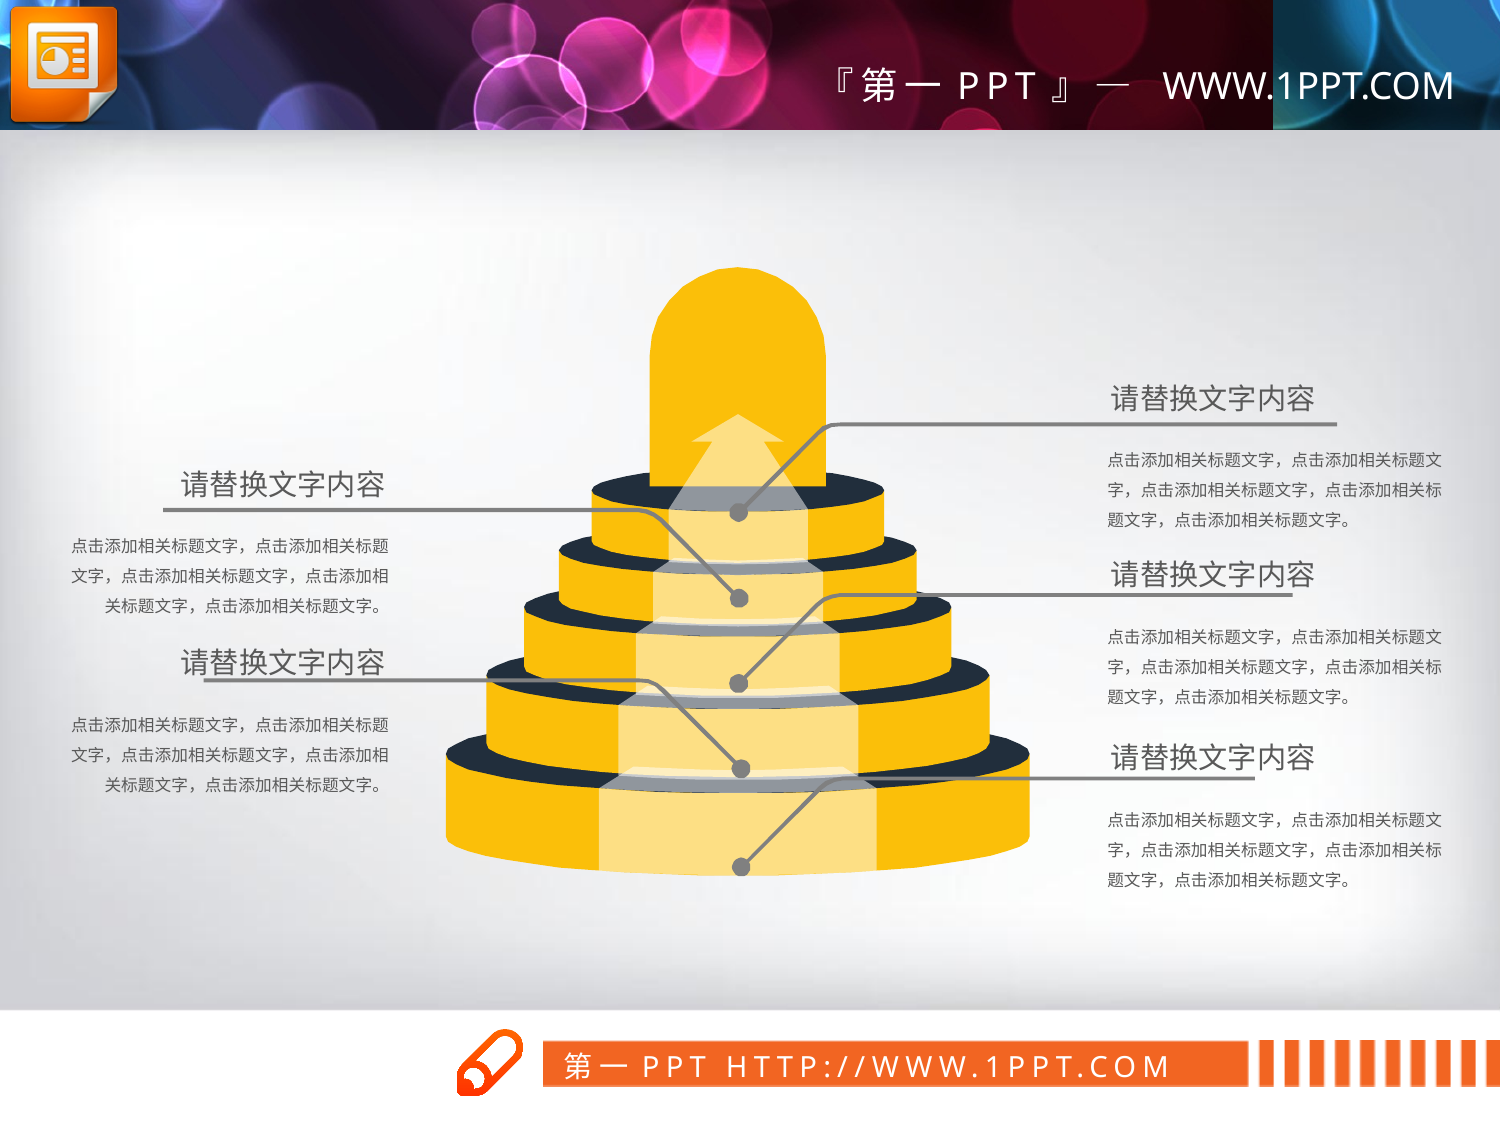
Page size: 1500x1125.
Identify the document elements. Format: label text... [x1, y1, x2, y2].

text_box 点击添加相关标题文字，点击添加相关标题文字，点击添加相关标题文字，点击添加相关标题文字，点击添加相关标题文字。 [41, 518, 404, 624]
text_box 请替换文字内容 [165, 636, 401, 687]
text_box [203, 678, 751, 779]
text_box 点击添加相关标题文字，点击添加相关标题文字，点击添加相关标题文字，点击添加相关标题文字，点击添加相关标题文字。 [1092, 609, 1461, 714]
text_box 点击添加相关标题文字，点击添加相关标题文字，点击添加相关标题文字，点击添加相关标题文字，点击添加相关标题文字。 [1092, 792, 1461, 897]
text_box 请替换文字内容 [1096, 372, 1331, 420]
text_box 点击添加相关标题文字，点击添加相关标题文字，点击添加相关标题文字，点击添加相关标题文字，点击添加相关标题文字。 [41, 697, 404, 802]
text_box 点击添加相关标题文字，点击添加相关标题文字，点击添加相关标题文字，点击添加相关标题文字，点击添加相关标题文字。 [1092, 432, 1461, 538]
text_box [755, 701, 877, 774]
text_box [445, 787, 593, 876]
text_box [729, 422, 1338, 523]
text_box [598, 616, 723, 676]
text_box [445, 266, 1030, 506]
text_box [881, 531, 1030, 591]
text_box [445, 616, 593, 676]
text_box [598, 787, 726, 876]
text_box 请替换文字内容 [1096, 732, 1331, 782]
text_box 请替换文字内容 [1096, 549, 1331, 599]
picture [543, 1040, 1500, 1087]
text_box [731, 776, 1256, 877]
text_box 请替换文字内容 [165, 458, 401, 506]
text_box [728, 592, 1293, 693]
picture [0, 0, 1500, 1012]
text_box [162, 507, 749, 608]
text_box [753, 531, 877, 591]
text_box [881, 701, 1030, 774]
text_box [598, 413, 877, 506]
